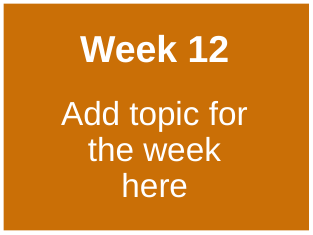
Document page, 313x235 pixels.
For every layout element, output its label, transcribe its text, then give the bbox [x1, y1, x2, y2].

text_box Week 12 [64, 17, 245, 78]
text_box Add topic for the week here [23, 89, 286, 212]
text_box [3, 3, 310, 231]
